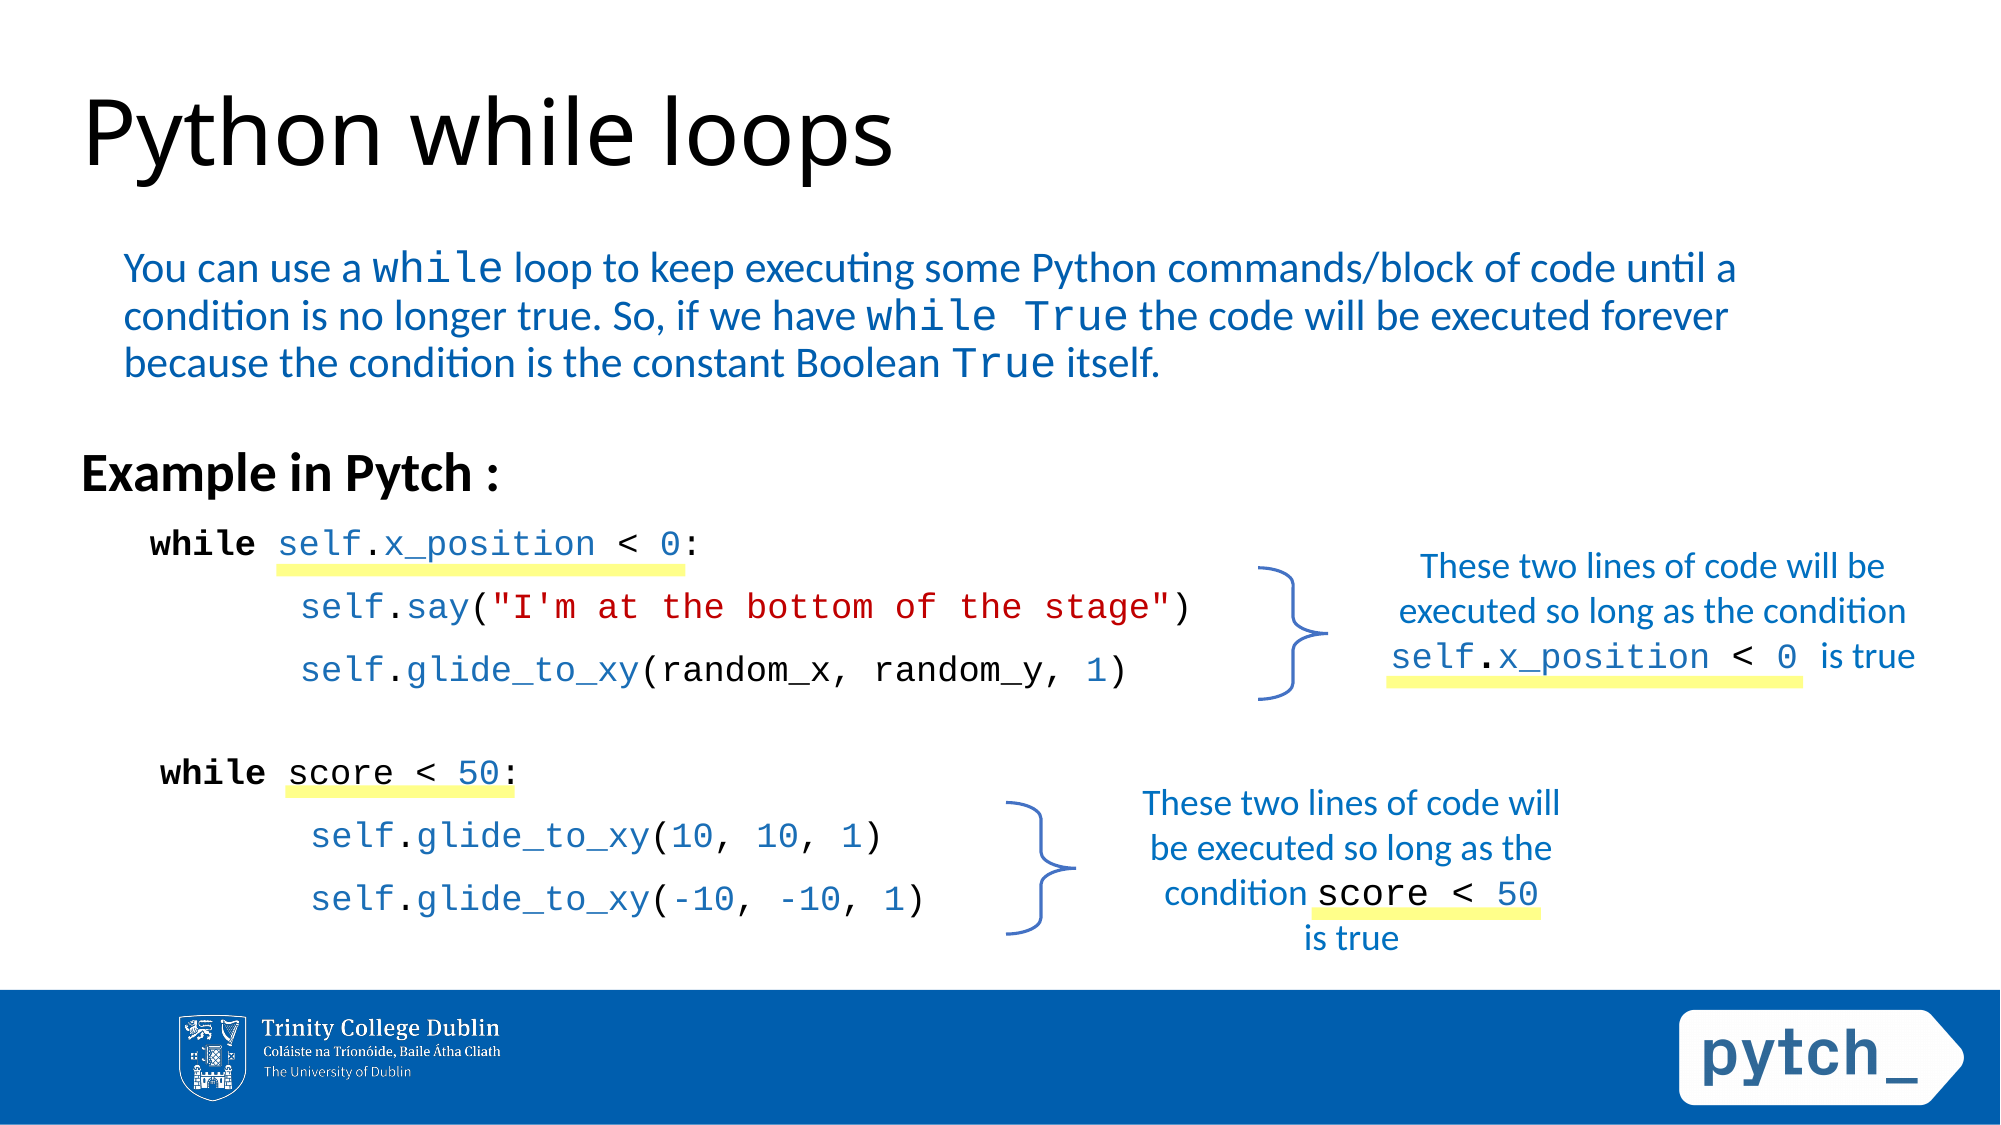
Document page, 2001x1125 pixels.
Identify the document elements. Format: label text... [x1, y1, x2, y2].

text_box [145, 746, 1146, 936]
list You can use a while loop to keep executing some Python commands/block of code until a condition is no longer true. So, if we have while True the code will be executed forever because the condition is the constant Boolean True itself. [108, 237, 1884, 418]
list Example in Pytch : [66, 435, 1713, 513]
picture [1590, 894, 2001, 1125]
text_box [134, 517, 1263, 707]
picture [178, 1014, 502, 1102]
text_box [1104, 770, 1600, 968]
text_box [1263, 566, 1329, 701]
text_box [1356, 533, 1950, 685]
title Python while loops [66, 27, 1792, 245]
